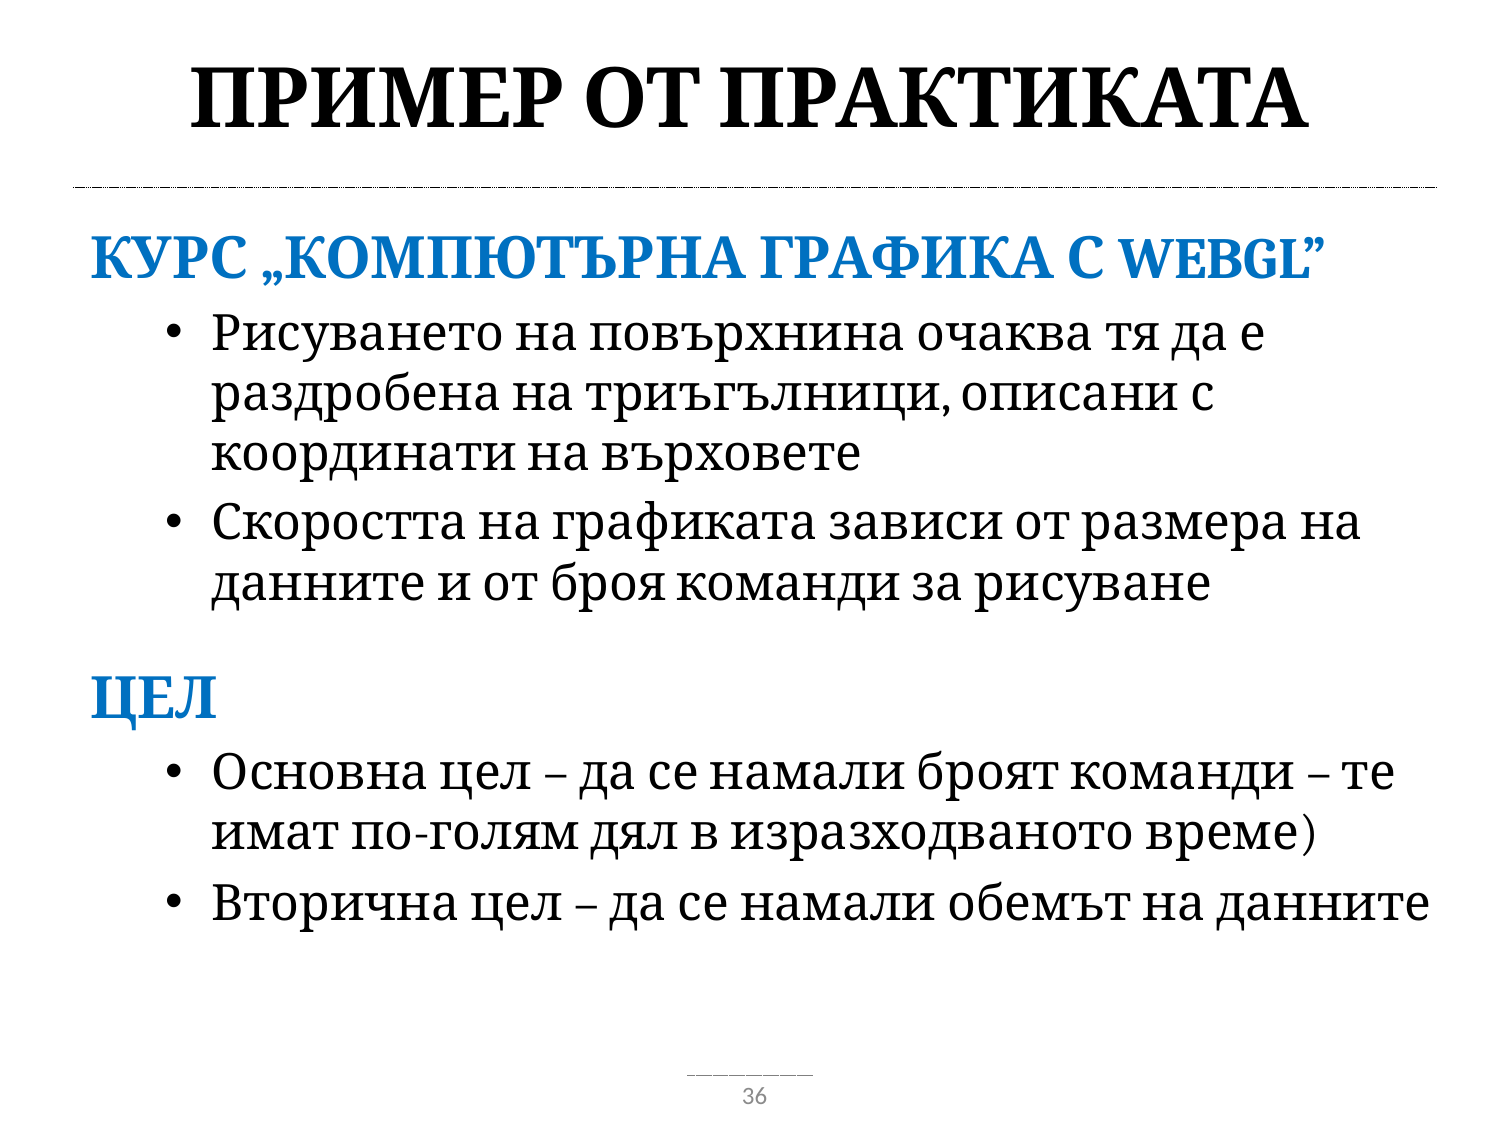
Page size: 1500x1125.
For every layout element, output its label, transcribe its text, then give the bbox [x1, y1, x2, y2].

list Курс „Компютърна графика с WebGL” Рисуването на повърхнина очаква тя да е раздробена на триъгълници, описани с координати на върховете Скоростта на графиката зависи от размера на данните и от броя команди за рисуване Цел Основна цел – да се намали броят команди – те имат по-голям дял в изразходваното време) Вторична цел – да се намали обемът на данните [75, 212, 1450, 1063]
slide_number 36 [579, 1065, 930, 1125]
title Пример от практиката [0, 0, 1500, 188]
